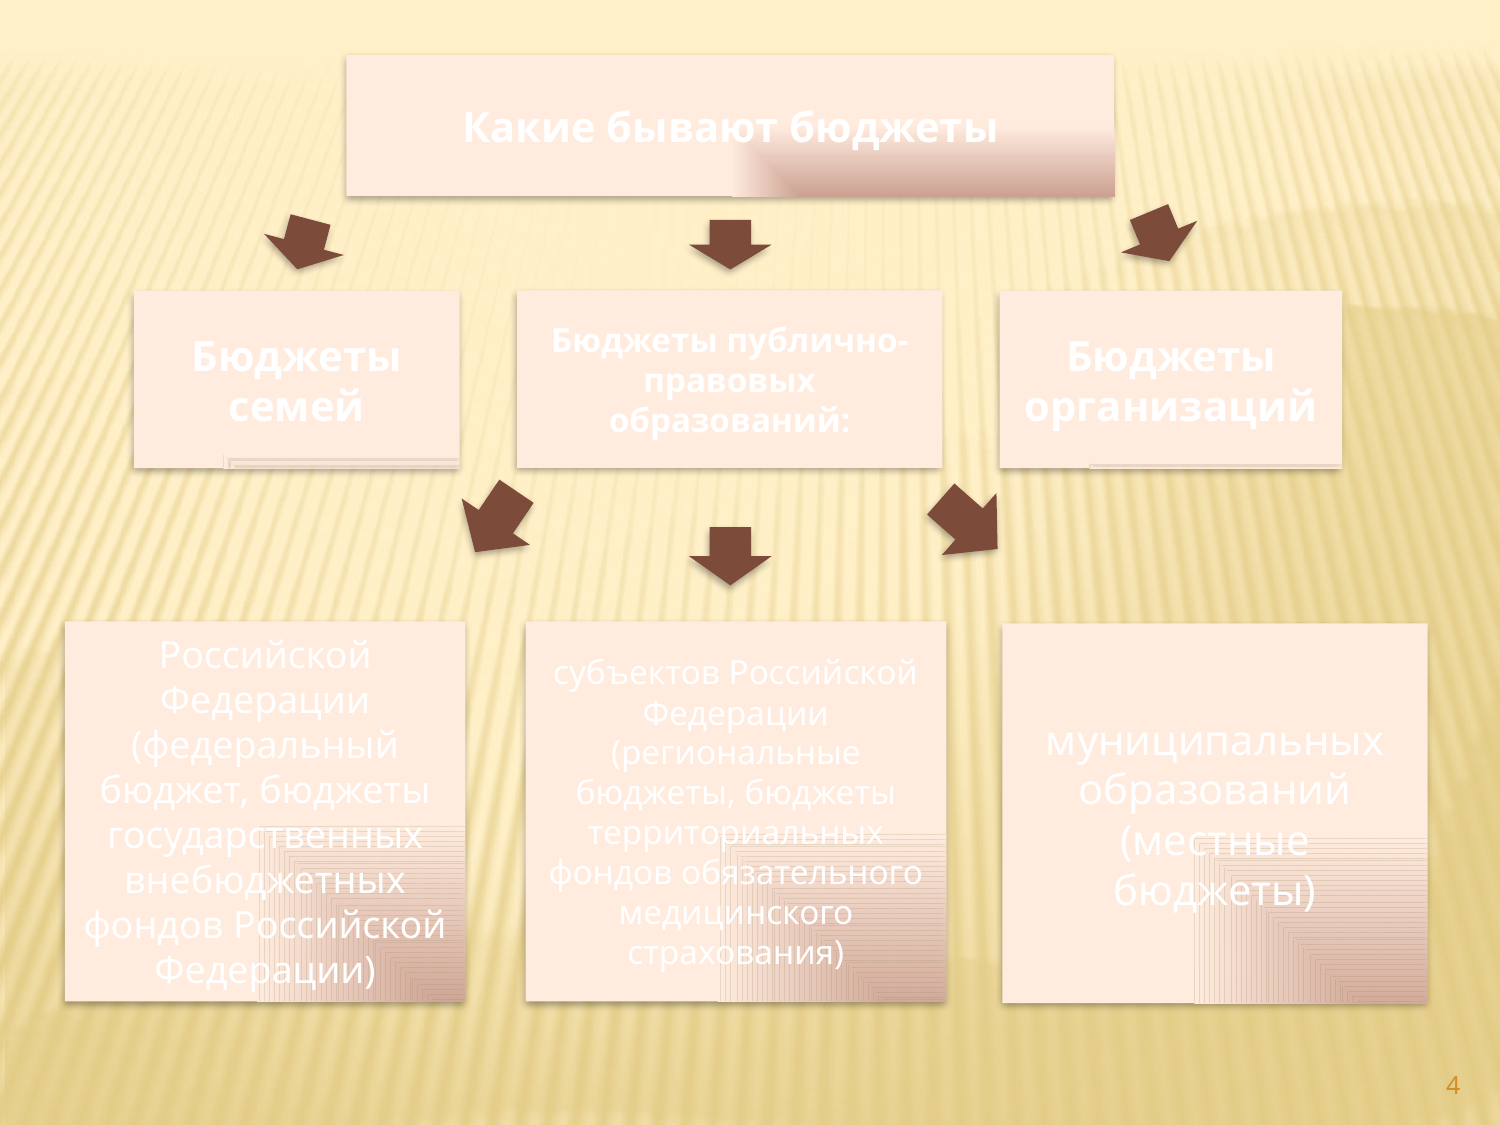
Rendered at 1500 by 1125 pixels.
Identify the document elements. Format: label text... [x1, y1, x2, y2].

text_box [686, 217, 774, 272]
text_box Российской Федерации (федеральный бюджет, бюджеты государственных внебюджетных фондов Российской Федерации) [63, 619, 467, 1003]
text_box Бюджеты семей [132, 289, 462, 470]
text_box [686, 524, 774, 588]
text_box [1118, 202, 1200, 264]
text_box [459, 477, 536, 555]
text_box субъектов Российской Федерации (региональные бюджеты, бюджеты территориальных фондов обязательного медицинского страхования) [523, 619, 948, 1003]
text_box [262, 212, 346, 272]
text_box муниципальных образований (местные бюджеты) [1000, 621, 1430, 1005]
text_box Бюджеты публично-правовых образований: [515, 288, 944, 470]
slide_number 4 [1350, 1062, 1475, 1103]
text_box [924, 481, 1000, 558]
text_box Какие бывают бюджеты [344, 52, 1116, 198]
text_box Бюджеты организаций [998, 289, 1344, 470]
